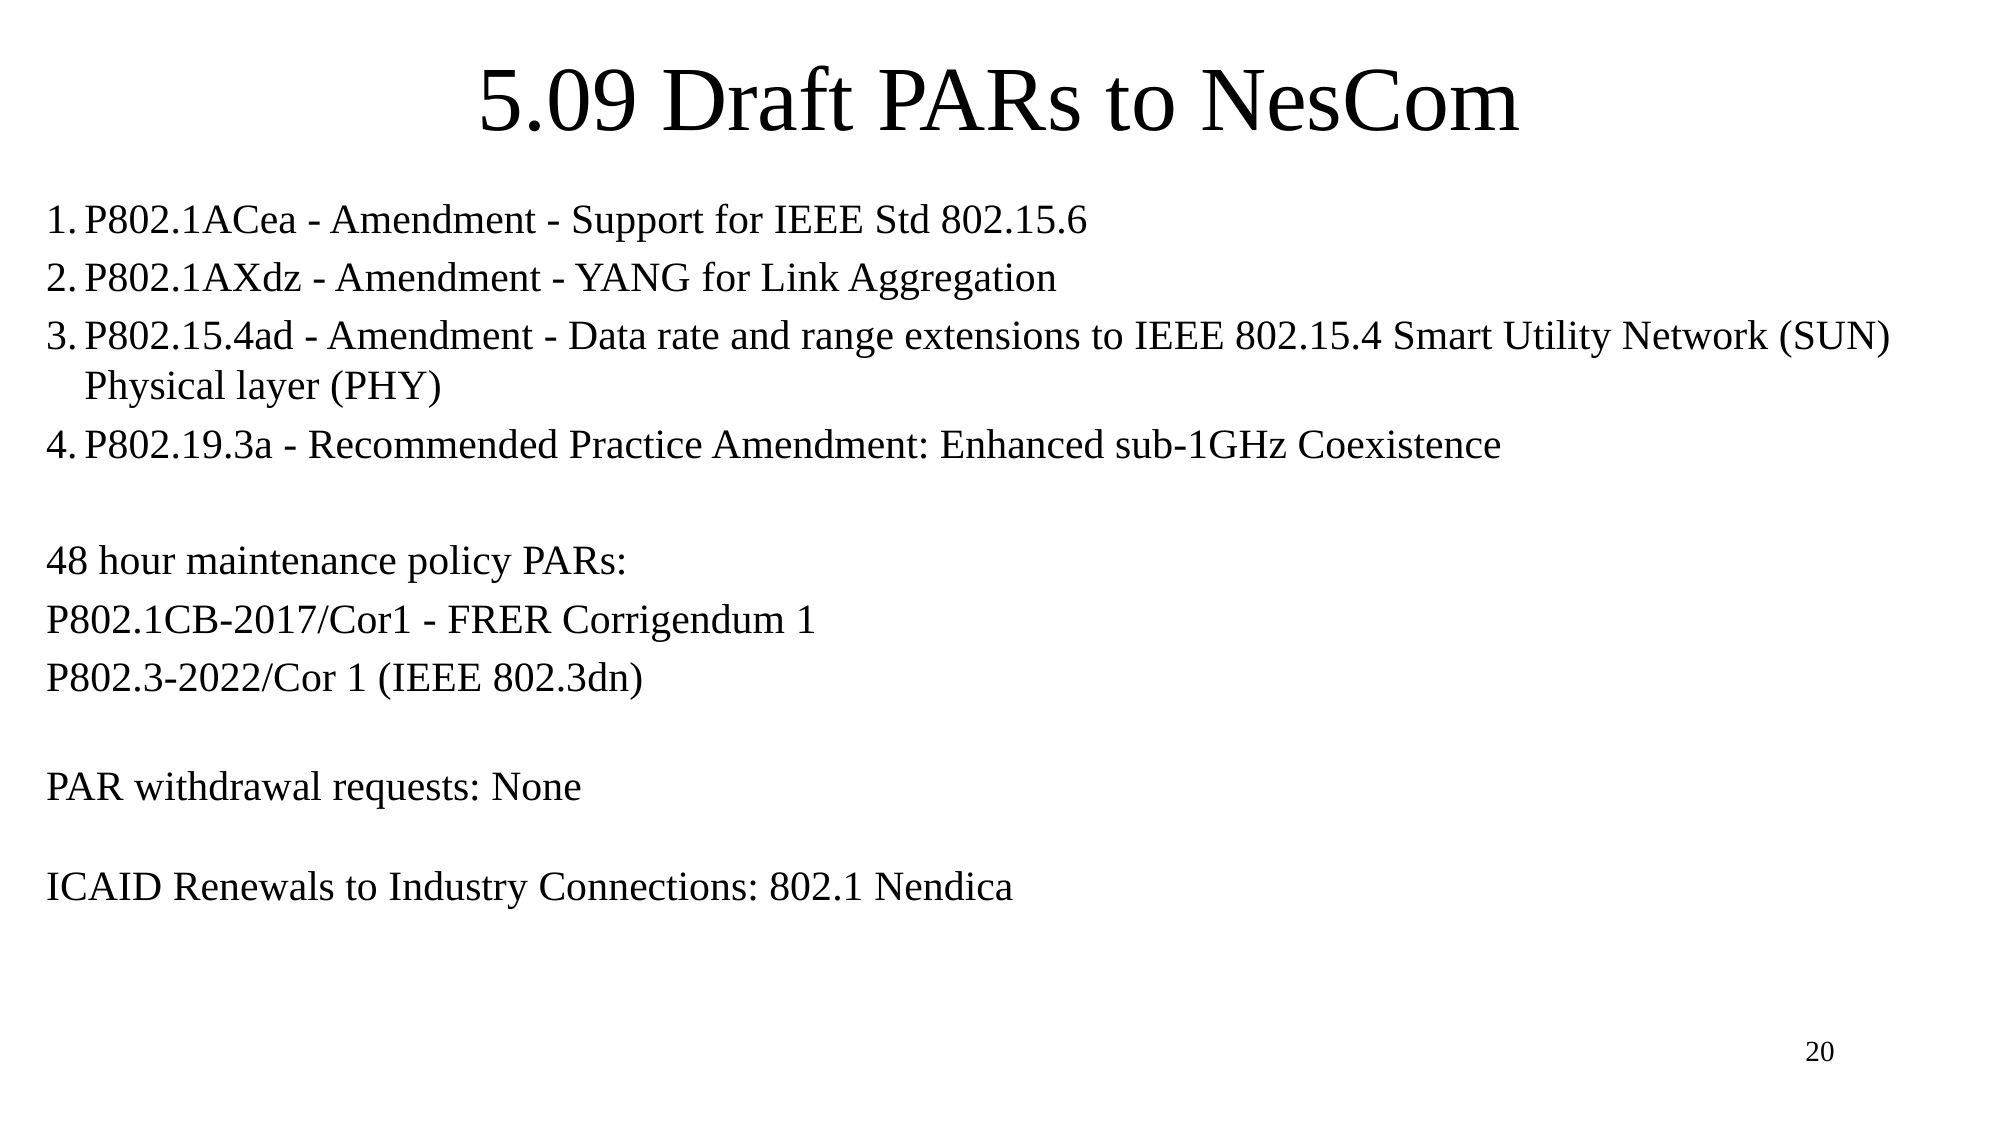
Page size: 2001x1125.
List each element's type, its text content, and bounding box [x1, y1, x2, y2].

title 5.09 Draft PARs to NesCom [362, 0, 1638, 183]
list P802.1ACea - Amendment - Support for IEEE Std 802.15.6 P802.1AXdz - Amendment - YANG for Link Aggregation P802.15.4ad - Amendment - Data rate and range extensions to IEEE 802.15.4 Smart Utility Network (SUN) Physical layer (PHY) P802.19.3a - Recommended Practice Amendment: Enhanced sub-1GHz Coexistence 48 hour maintenance policy PARs: P802.1CB-2017/Cor1 - FRER Corrigendum 1 P802.3-2022/Cor 1 (IEEE 802.3dn) PAR withdrawal requests: None ICAID Renewals to Industry Connections: 802.1 Nendica [30, 183, 1969, 860]
slide_number 20 [1433, 1024, 1851, 1101]
